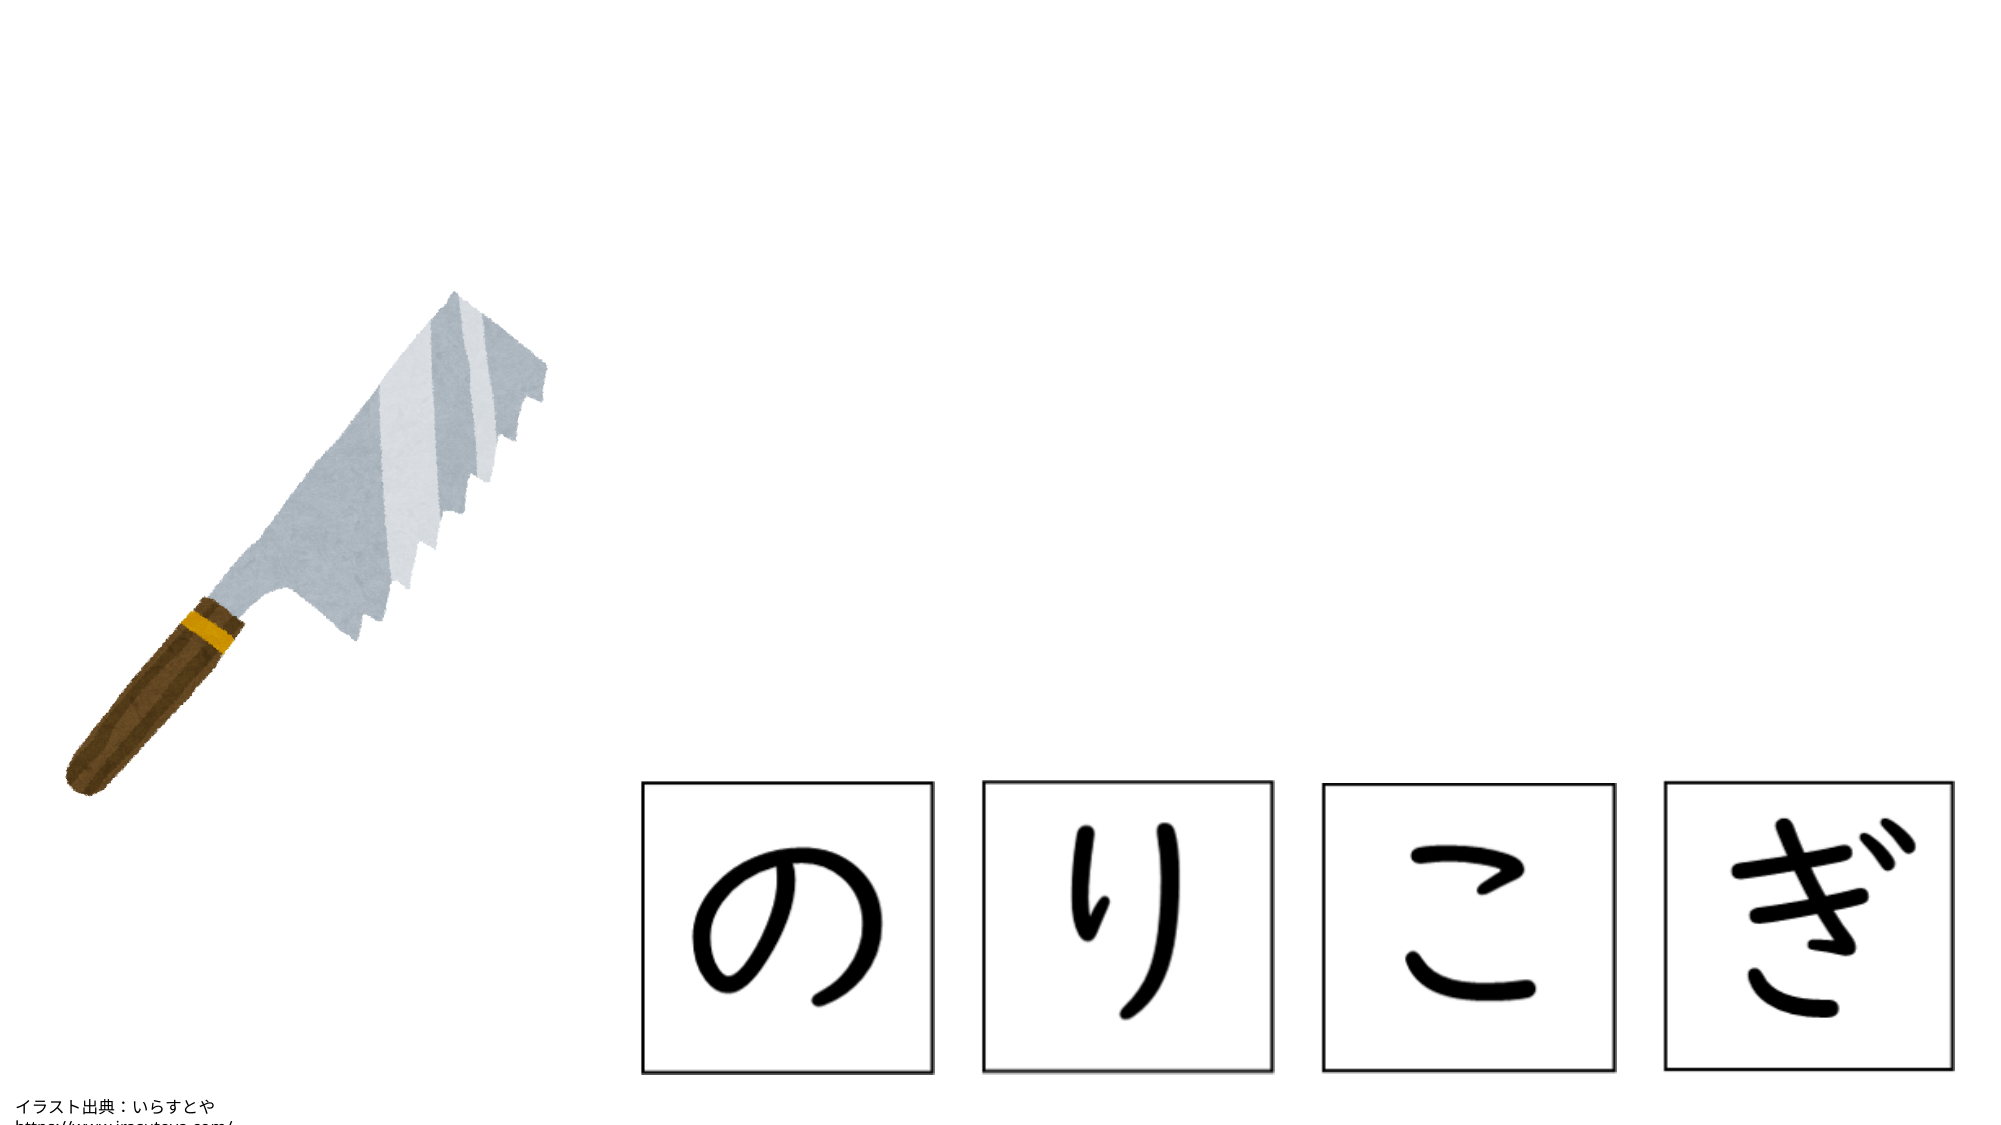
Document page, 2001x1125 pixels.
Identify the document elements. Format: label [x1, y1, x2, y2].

picture [1663, 780, 1955, 1073]
picture [980, 780, 1275, 1075]
picture [1321, 783, 1617, 1074]
list [43, 275, 557, 816]
picture [640, 780, 935, 1075]
